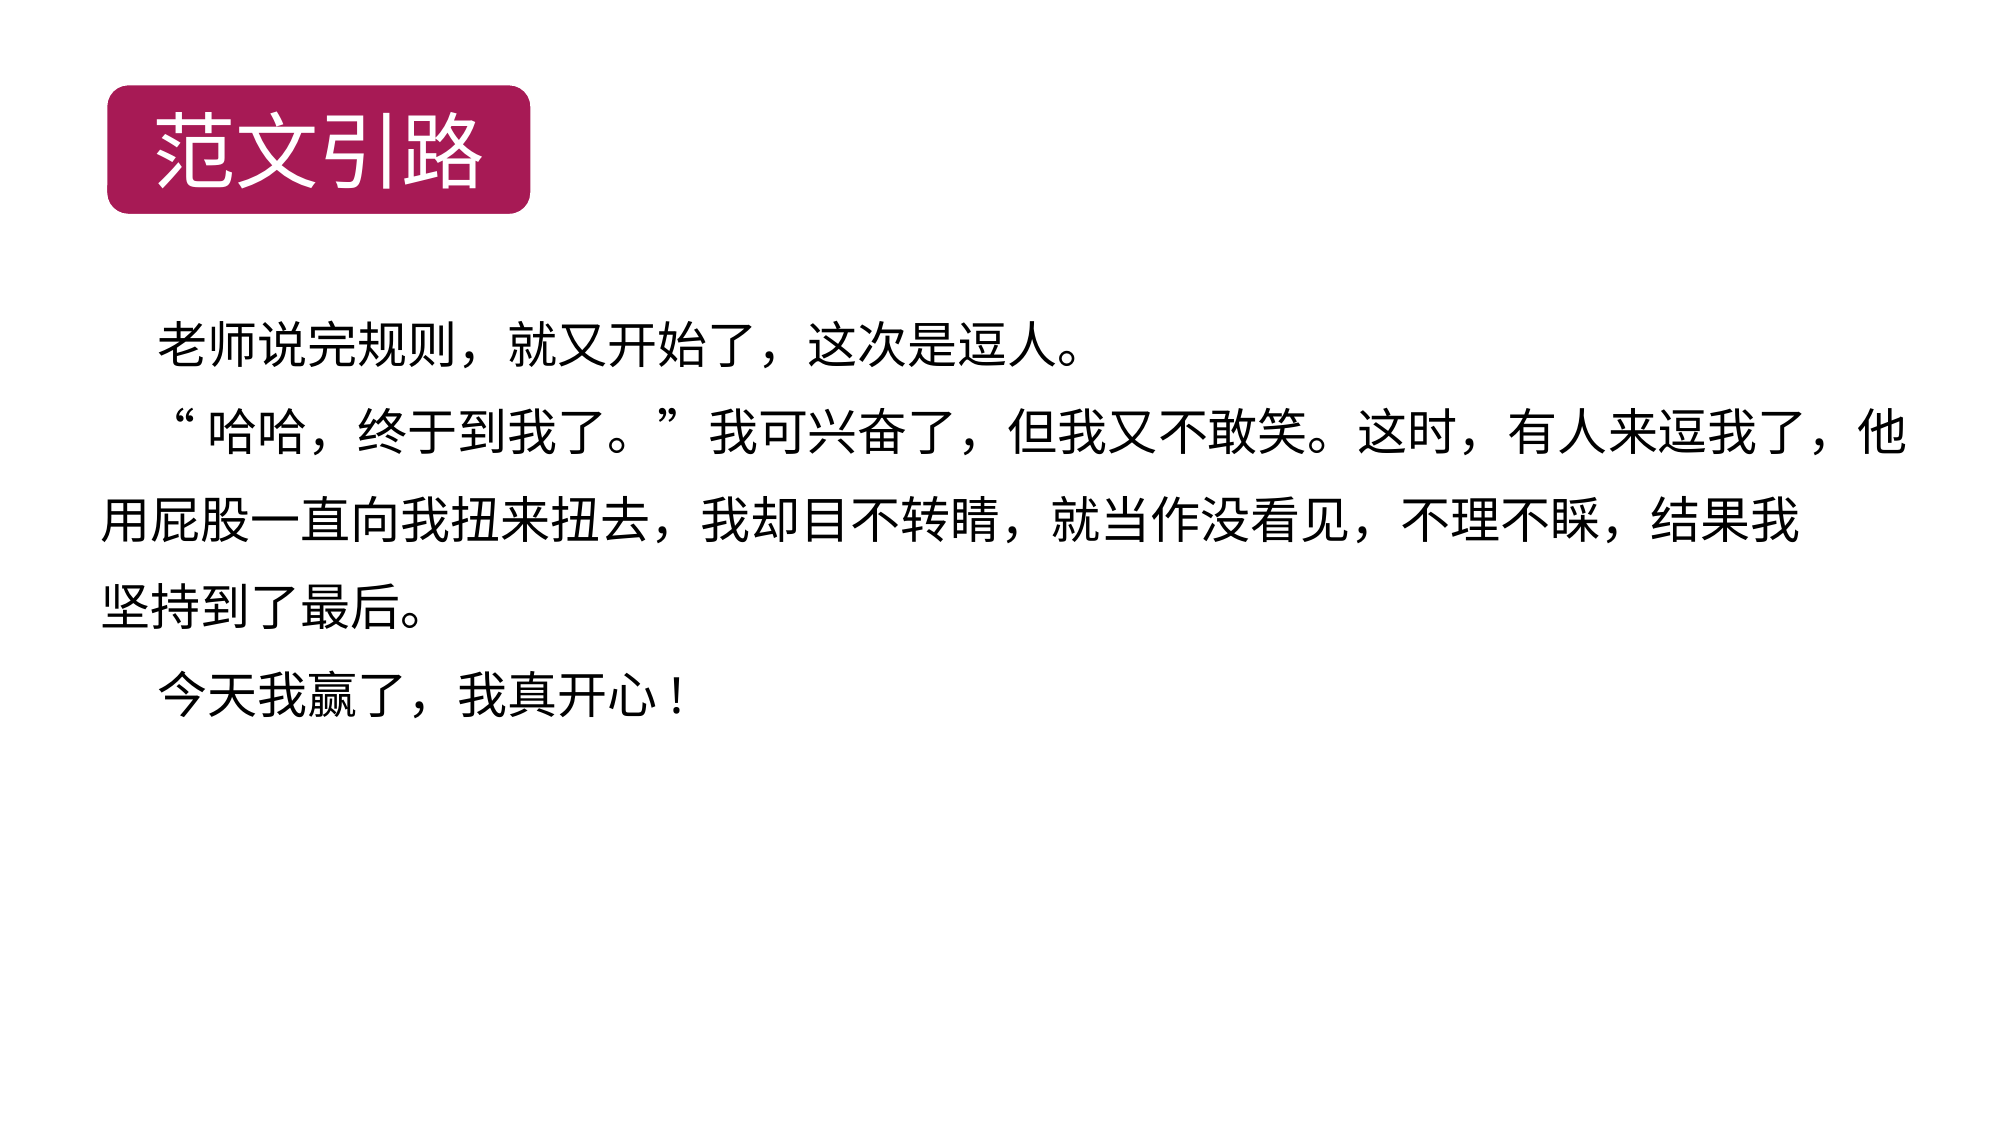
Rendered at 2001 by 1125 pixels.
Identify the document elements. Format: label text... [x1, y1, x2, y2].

text_box 范文引路 [106, 84, 532, 215]
text_box 老师说完规则，就又开始了，这次是逗人。 “哈哈，终于到我了。”我可兴奋了，但我又不敢笑。这时，有人来逗我了，他用屁股一直向我扭来扭去，我却目不转睛，就当作没看见，不理不睬，结果我 坚持到了最后。 今天我赢了，我真开心! [86, 278, 1950, 871]
